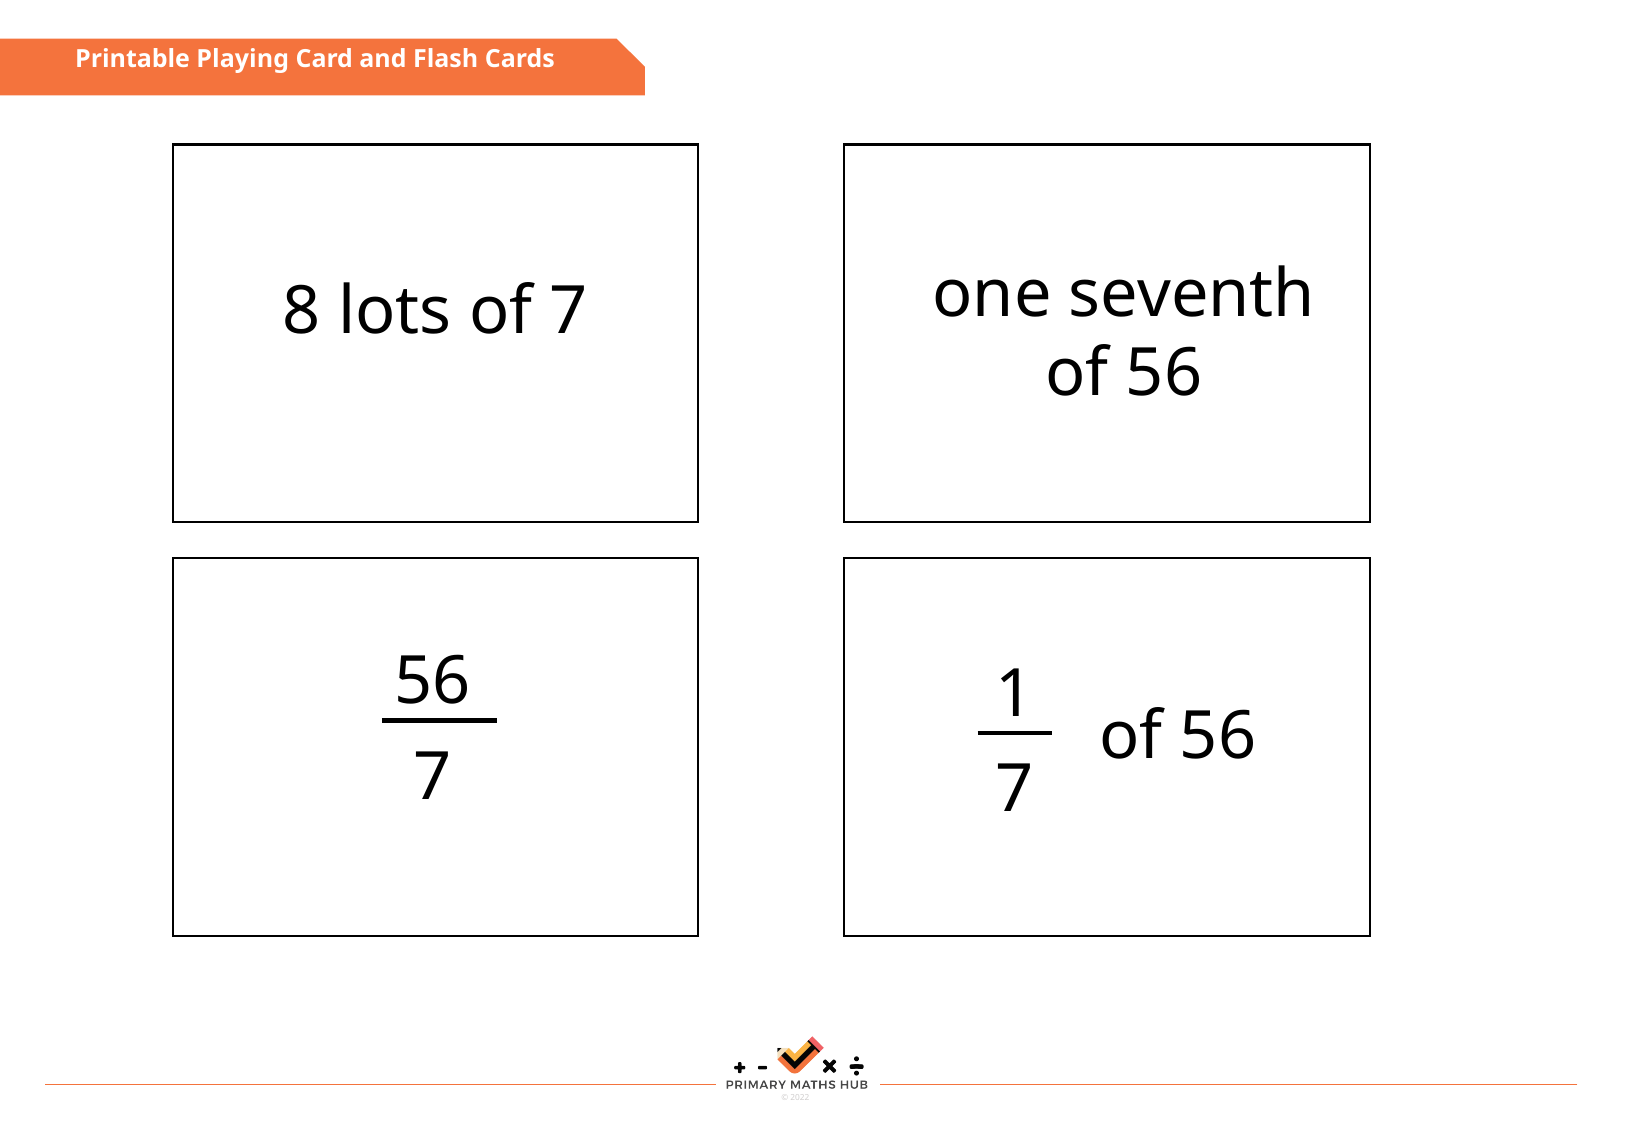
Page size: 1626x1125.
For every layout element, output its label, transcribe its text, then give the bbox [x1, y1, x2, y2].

text_box [172, 355, 699, 523]
table_header 56 [368, 625, 497, 720]
text_box [172, 557, 699, 937]
text_box [172, 143, 699, 259]
table_header 1 [978, 638, 1052, 731]
text_box [843, 143, 1371, 523]
text_box Printable Playing Card and Flash Cards [0, 37, 646, 97]
table_cell 7 [978, 735, 1052, 828]
text_box of 56 [1058, 684, 1298, 780]
text_box 8 lots of 7 [172, 259, 699, 355]
text_box © 2022 [720, 1084, 870, 1110]
picture [722, 1034, 872, 1094]
text_box one seventh of 56 [898, 241, 1350, 417]
text_box [843, 557, 1371, 937]
table_cell 7 [368, 720, 497, 815]
